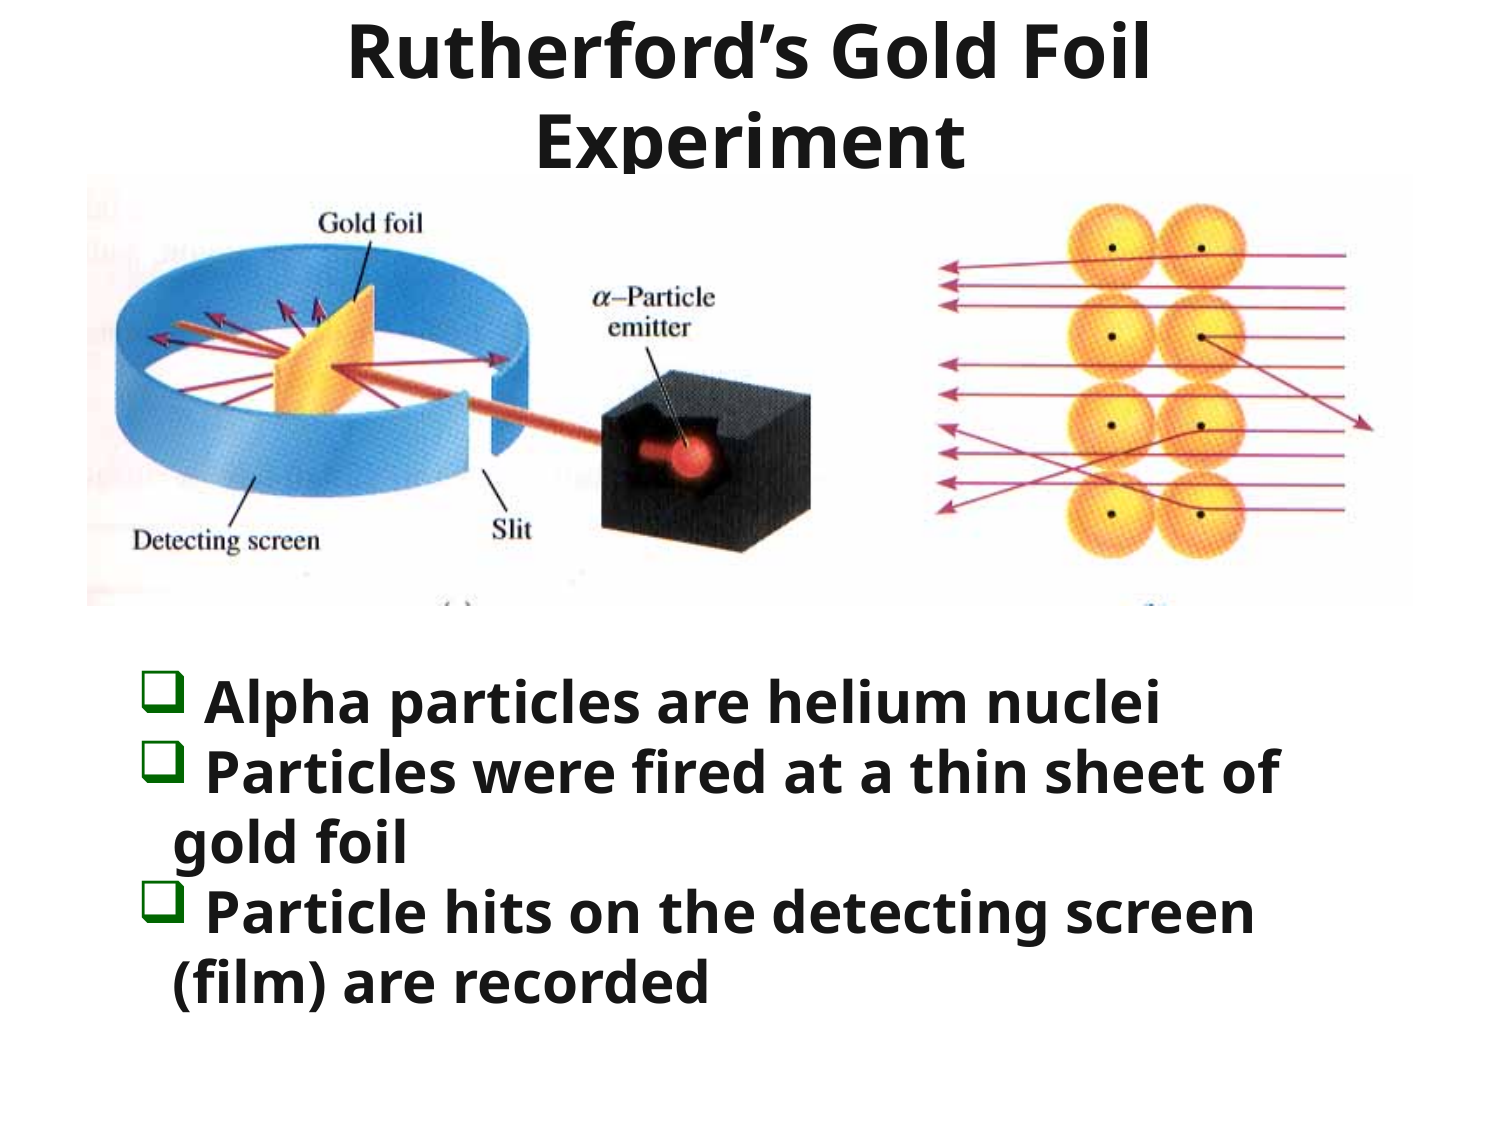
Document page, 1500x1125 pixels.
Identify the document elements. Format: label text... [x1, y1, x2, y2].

text_box Alpha particles are helium nuclei Particles were fired at a thin sheet of gold foil Particle hits on the detecting screen (film) are recorded [122, 657, 1400, 1023]
picture [87, 174, 1413, 606]
title Rutherford’s Gold Foil Experiment [112, 49, 1388, 138]
